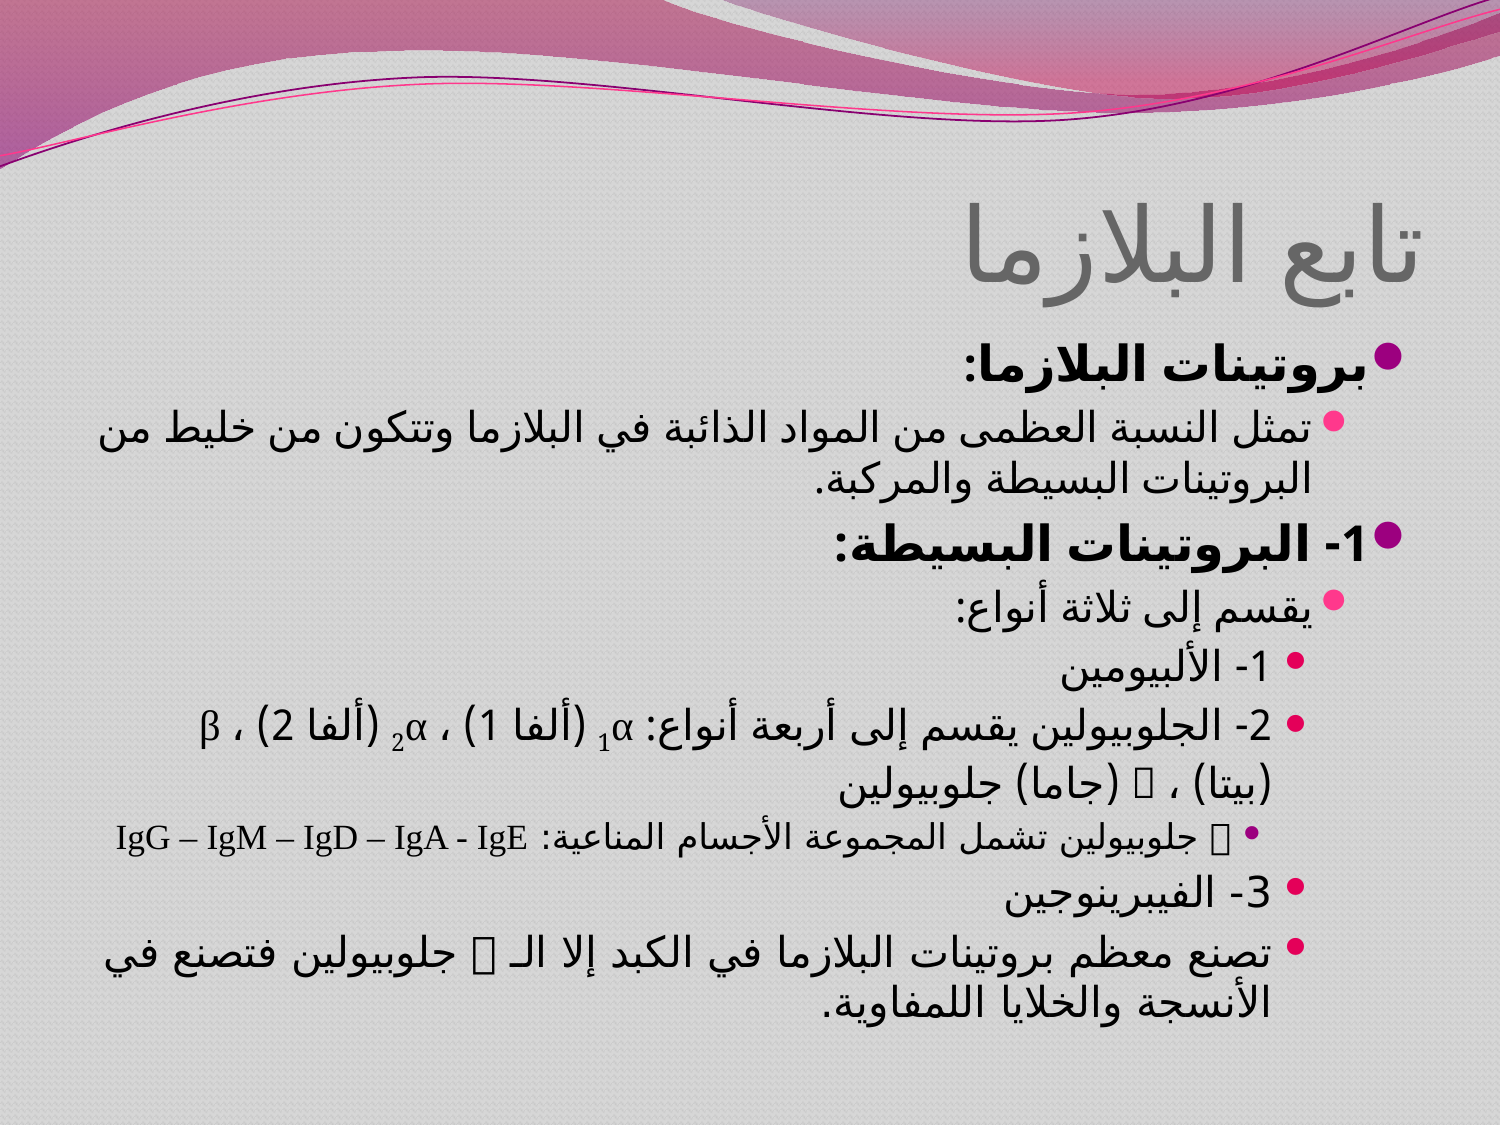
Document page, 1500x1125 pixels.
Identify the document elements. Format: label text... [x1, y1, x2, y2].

list بروتينات البلازما: تمثل النسبة العظمى من المواد الذائبة في البلازما وتتكون من خليط من البروتينات البسيطة والمركبة. 1- البروتينات البسيطة: يقسم إلى ثلاثة أنواع: 1- الألبيومين 2- الجلوبيولين يقسم إلى أربعة أنواع: 1α (ألفا 1) ، 2α (ألفا 2) ، β (بيتا) ،  (جاما) جلوبيولين  جلوبيولين تشمل المجموعة الأجسام المناعية: IgG – IgM – IgD – IgA - IgE 3- الفيبرينوجين تصنع معظم بروتينات البلازما في الكبد إلا الـ  جلوبيولين فتصنع في الأنسجة والخلايا اللمفاوية. [75, 324, 1425, 1045]
title تابع البلازما [75, 115, 1425, 303]
